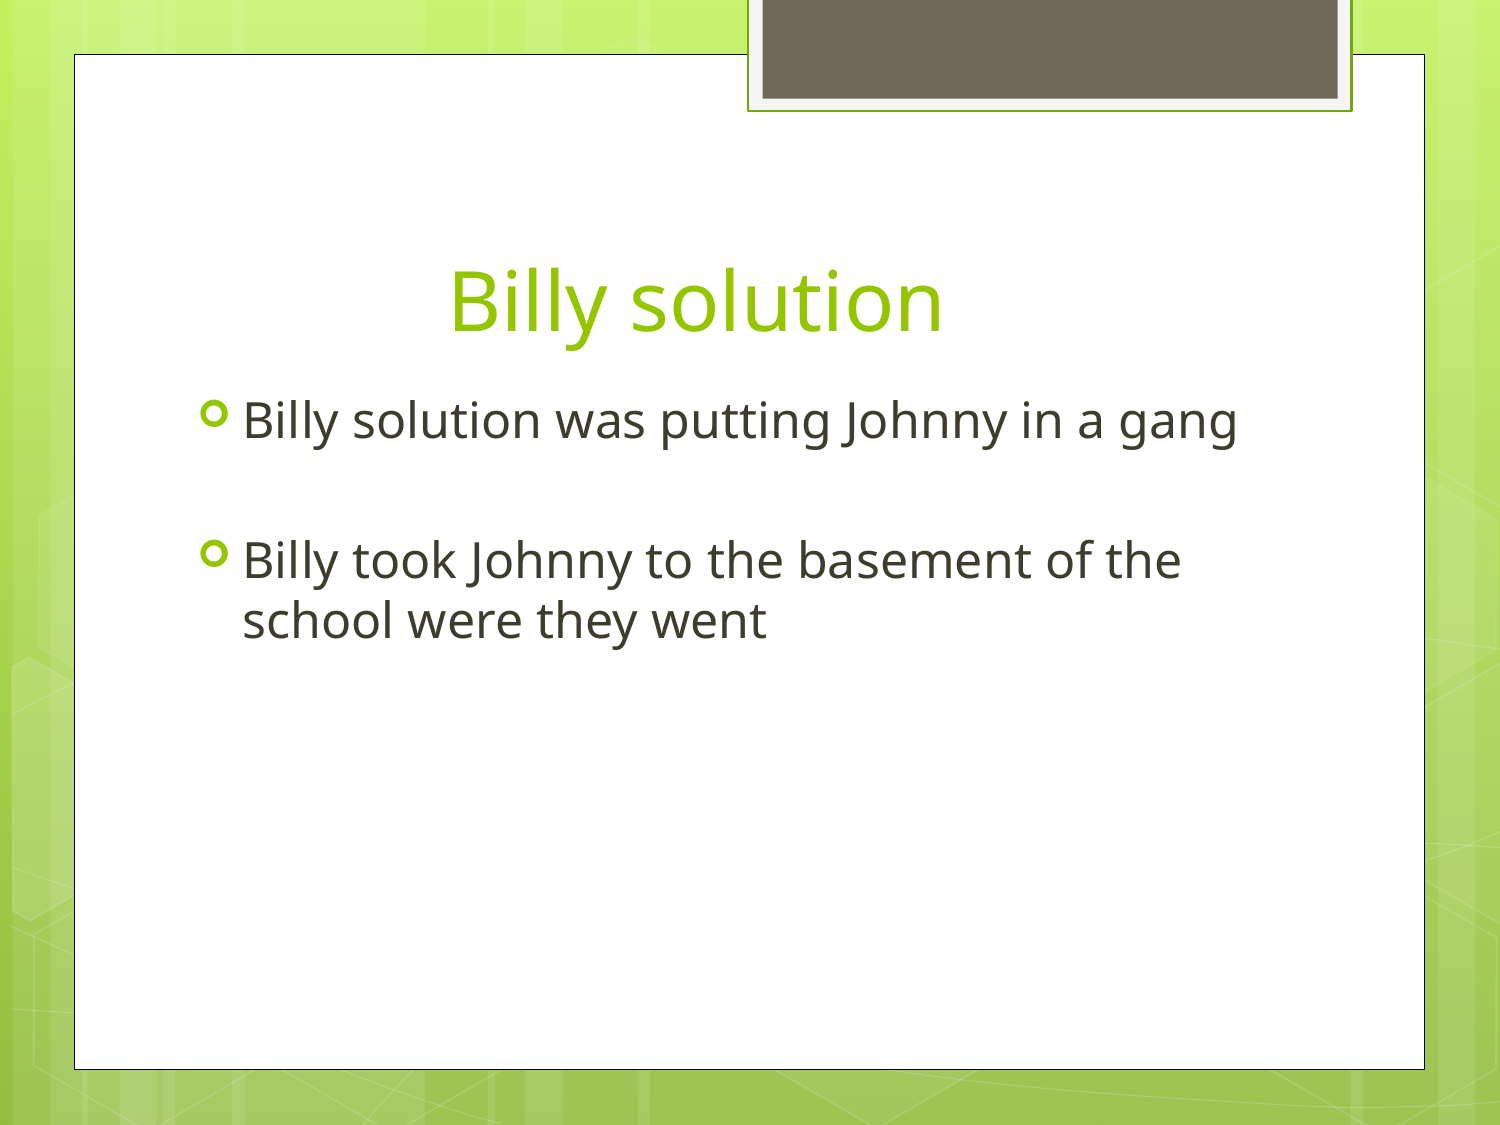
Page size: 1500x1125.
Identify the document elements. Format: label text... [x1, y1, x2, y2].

list Billy solution was putting Johnny in a gang Billy took Johnny to the basement of the school were they went [171, 381, 1283, 957]
title Billy solution [171, 168, 1324, 357]
